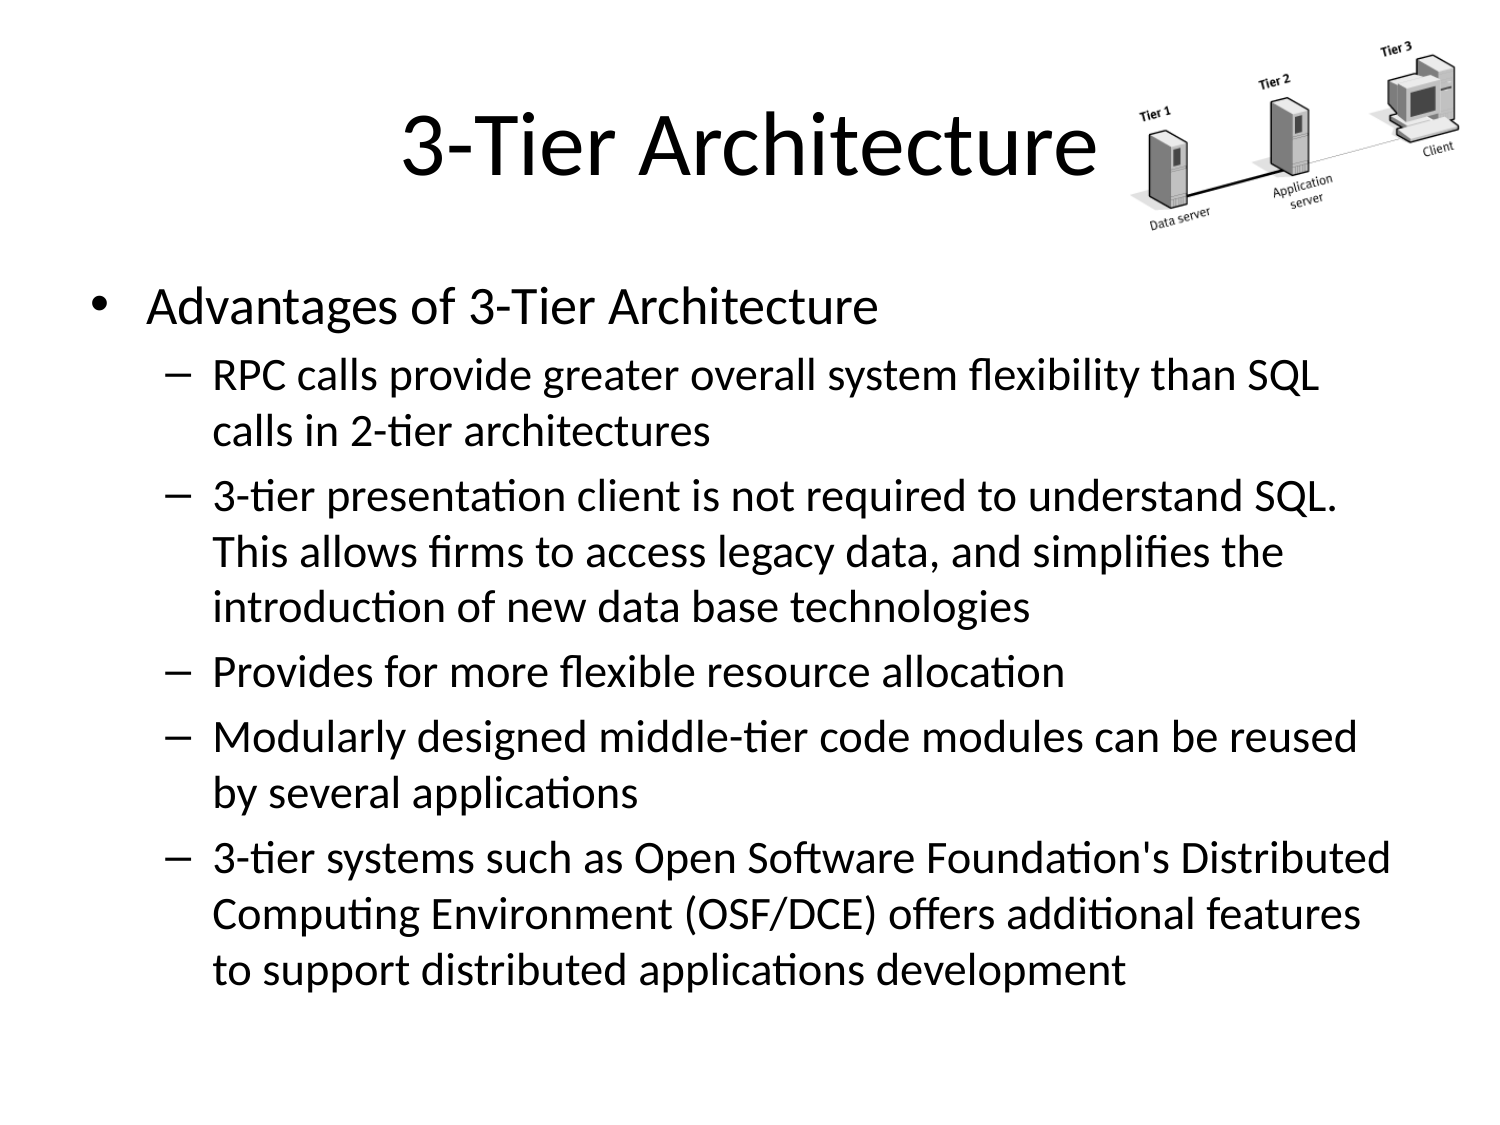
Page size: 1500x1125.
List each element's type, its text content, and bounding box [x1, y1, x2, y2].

list Advantages of 3-Tier Architecture RPC calls provide greater overall system flexibility than SQL calls in 2-tier architectures 3-tier presentation client is not required to understand SQL. This allows firms to access legacy data, and simplifies the introduction of new data base technologies Provides for more flexible resource allocation Modularly designed middle-tier code modules can be reused by several applications 3-tier systems such as Open Software Foundation's Distributed Computing Environment (OSF/DCE) offers additional features to support distributed applications development [75, 262, 1425, 1005]
title 3-Tier Architecture [75, 45, 1122, 233]
picture [1127, 39, 1462, 232]
